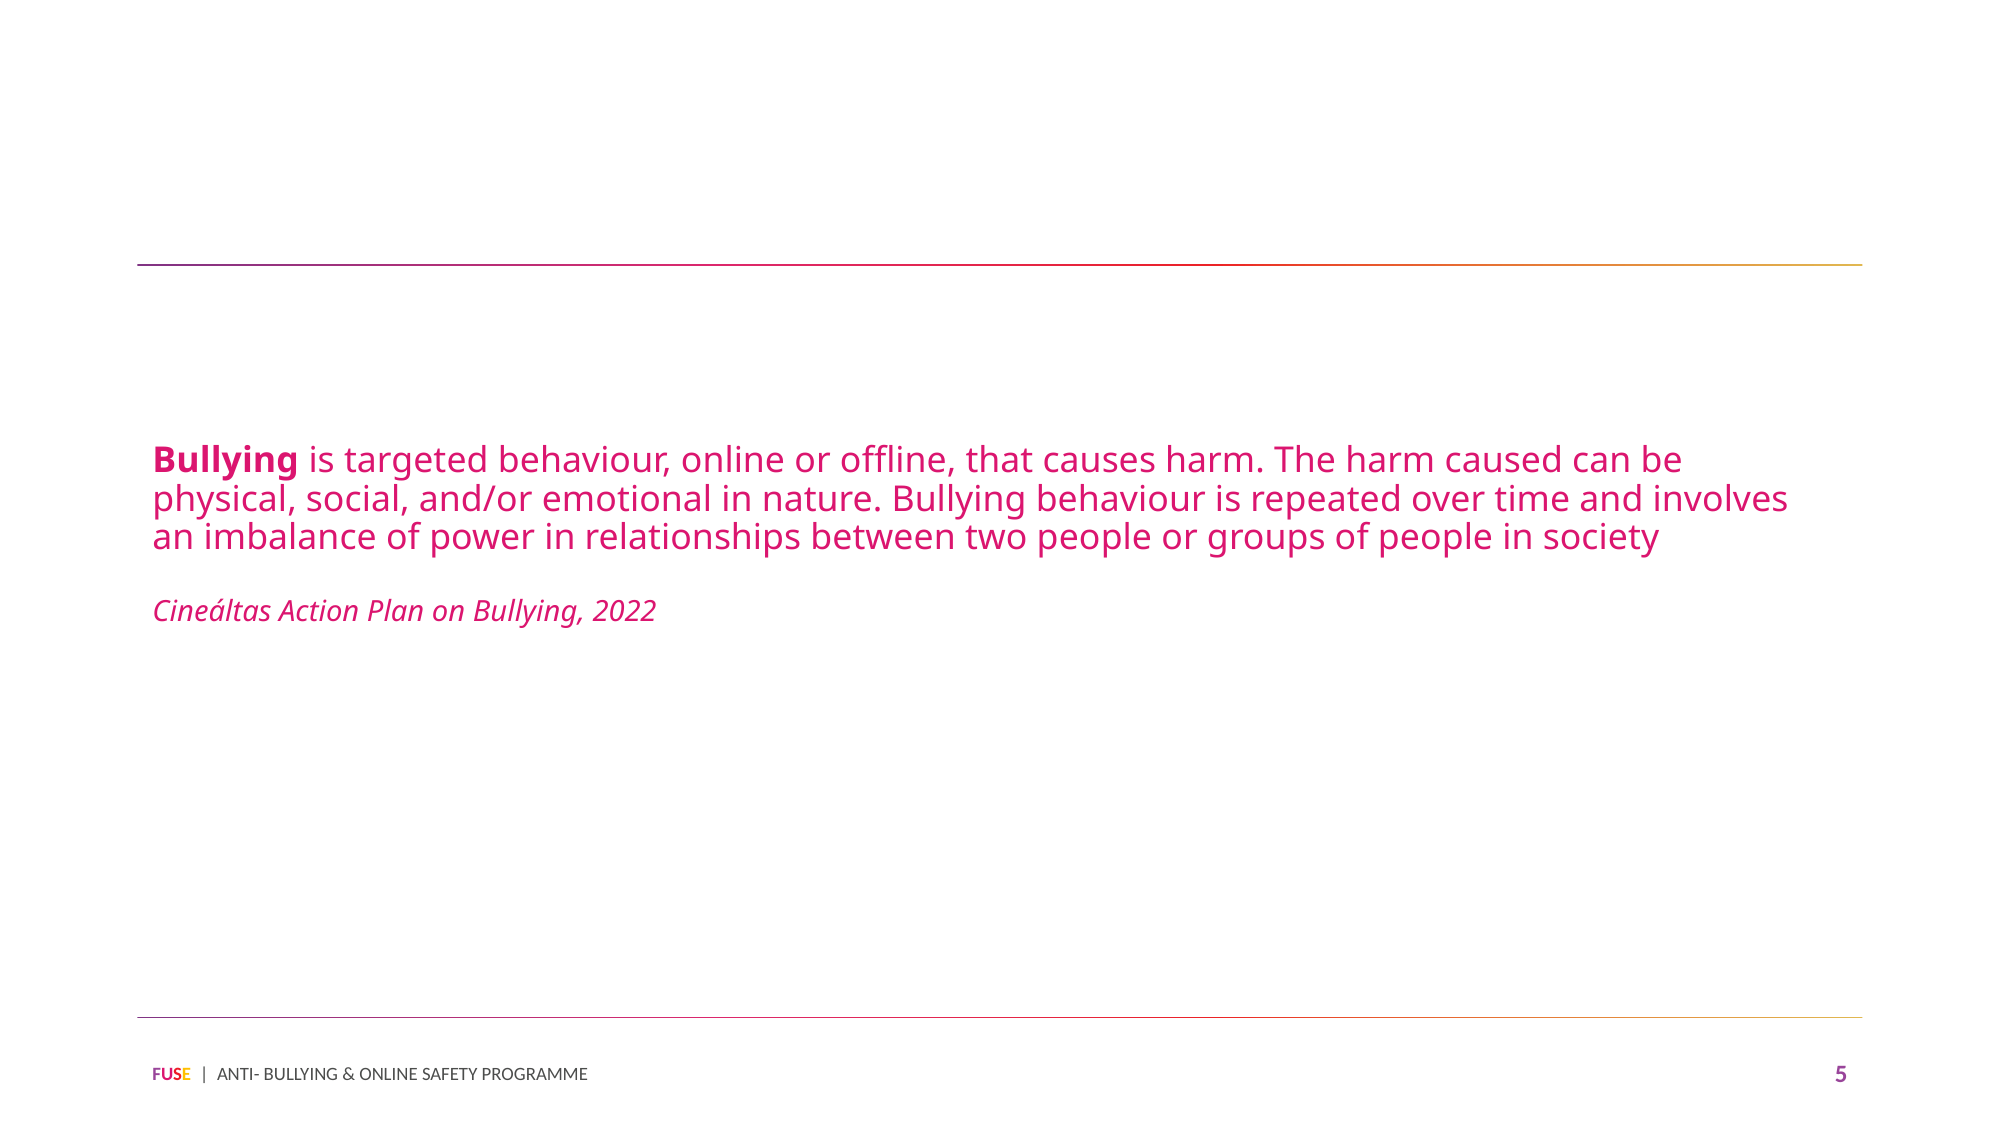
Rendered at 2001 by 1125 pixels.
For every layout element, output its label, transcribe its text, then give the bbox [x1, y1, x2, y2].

title Bullying is targeted behaviour, online or offline, that causes harm. The harm caused can be physical, social, and/or emotional in nature. Bullying behaviour is repeated over time and involves an imbalance of power in relationships between two people or groups of people in society Cineáltas Action Plan on Bullying, 2022 [137, 426, 1825, 644]
footer FUSE | ANTI- BULLYING & ONLINE SAFETY PROGRAMME [137, 1042, 813, 1103]
slide_number 5 [1412, 1042, 1863, 1103]
